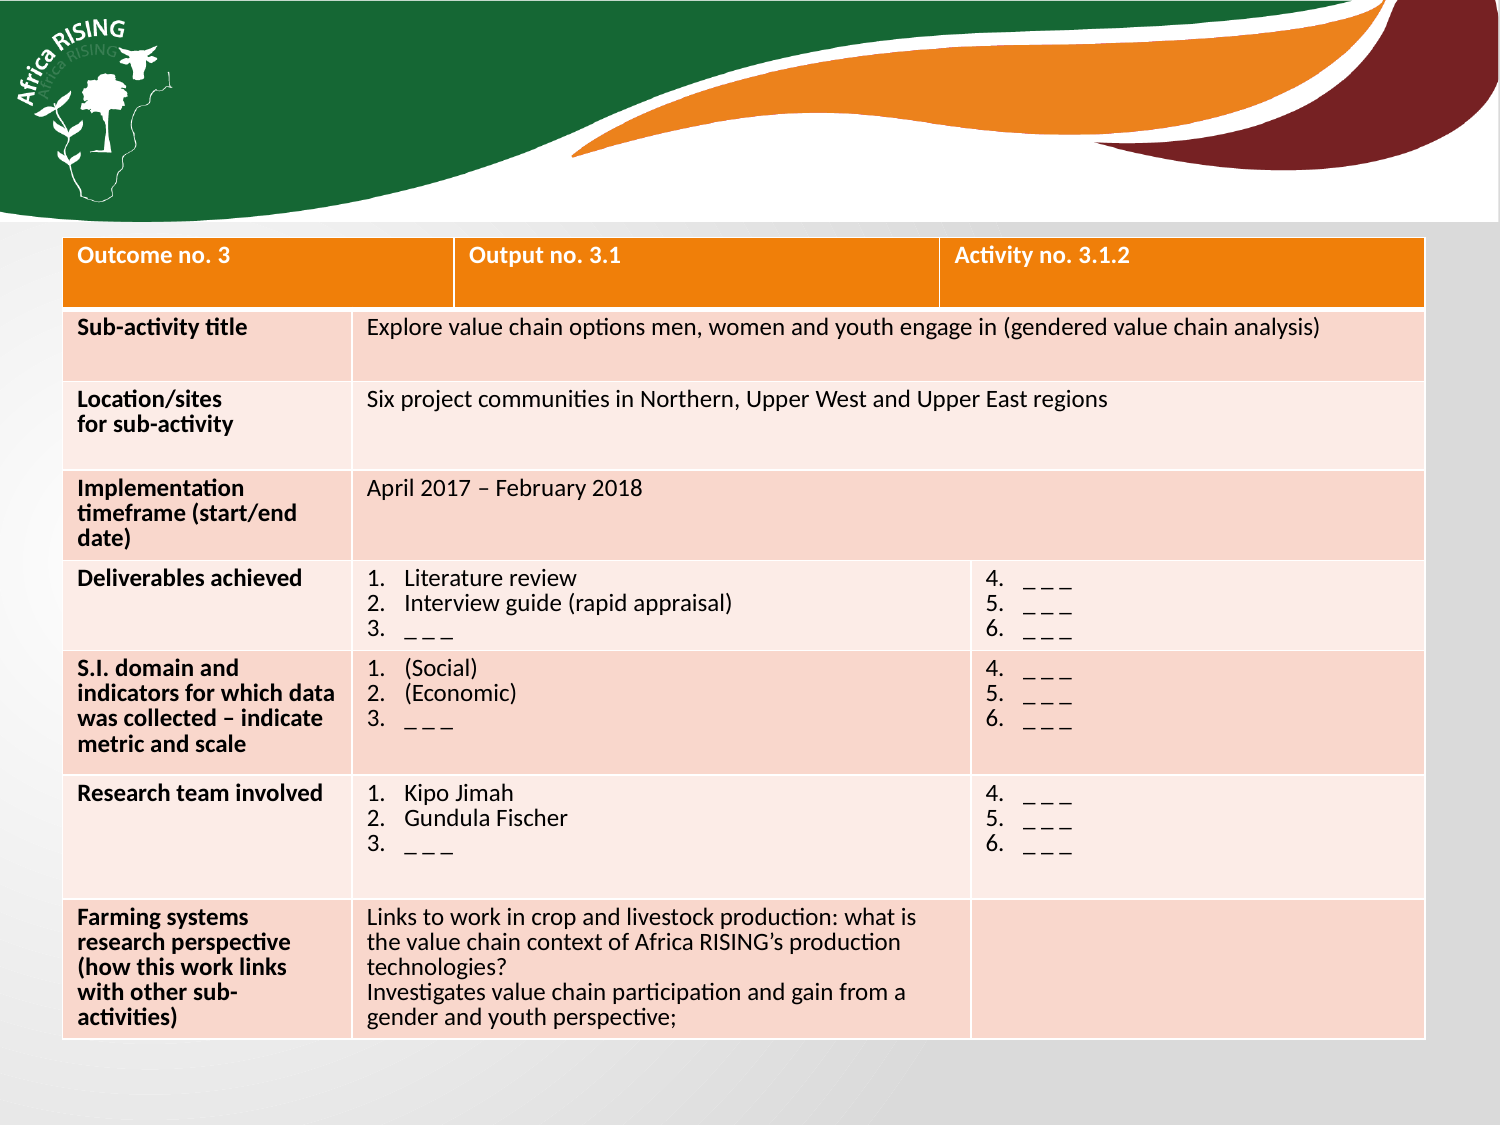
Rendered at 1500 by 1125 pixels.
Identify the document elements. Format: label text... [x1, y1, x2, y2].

table_cell (Social) (Economic) _ _ _ [353, 651, 970, 774]
table_cell _ _ _ _ _ _ _ _ _ [972, 561, 1424, 650]
table_cell Farming systems research perspective (how this work links with other sub-activities) [63, 900, 351, 1038]
table_cell Implementation timeframe (start/end date) [63, 471, 351, 560]
table_cell Location/sites for sub-activity [63, 382, 351, 469]
table_cell Deliverables achieved [63, 561, 351, 650]
table_cell Six project communities in Northern, Upper West and Upper East regions [353, 382, 1424, 469]
picture [0, 0, 1499, 222]
table_cell S.I. domain and indicators for which data was collected – indicate metric and scale [63, 651, 351, 774]
table_cell Sub-activity title [63, 312, 351, 381]
table_cell Links to work in crop and livestock production: what is the value chain context of Africa RISING’s production technologies? Investigates value chain participation and gain from a gender and youth perspective; [353, 900, 970, 1038]
table_cell Literature review Interview guide (rapid appraisal) _ _ _ [353, 561, 970, 650]
table_header Output no. 3.1 [455, 238, 939, 307]
table_cell Research team involved [63, 776, 351, 898]
table_header Activity no. 3.1.2 [940, 238, 1424, 307]
table_cell Explore value chain options men, women and youth engage in (gendered value chain analysis) [353, 312, 1424, 381]
table_cell Kipo Jimah Gundula Fischer _ _ _ [353, 776, 970, 898]
table_cell _ _ _ _ _ _ _ _ _ [972, 651, 1424, 774]
table_header Outcome no. 3 [63, 238, 453, 307]
table_cell _ _ _ _ _ _ _ _ _ [972, 776, 1424, 898]
table_cell [972, 900, 1424, 1038]
table_cell April 2017 – February 2018 [353, 471, 1424, 560]
